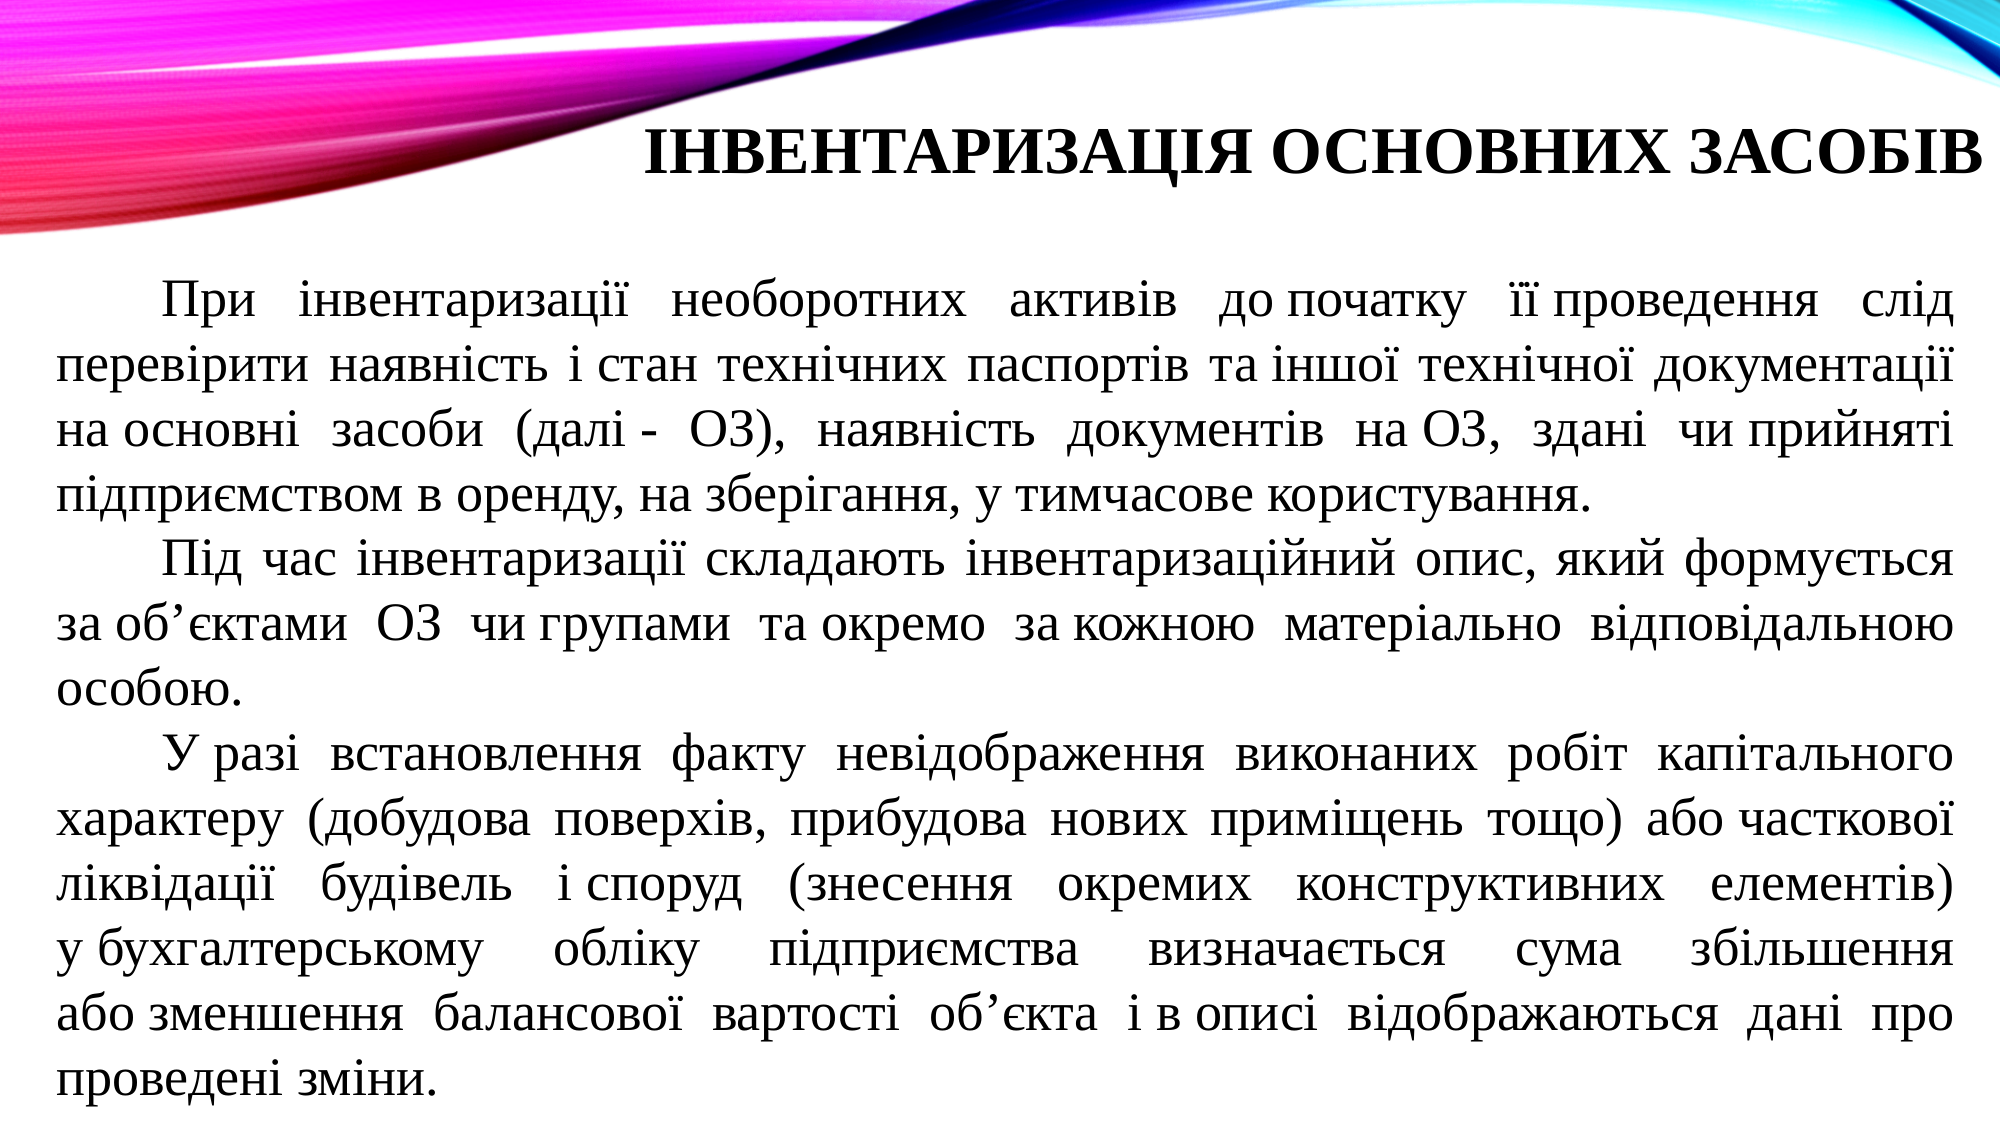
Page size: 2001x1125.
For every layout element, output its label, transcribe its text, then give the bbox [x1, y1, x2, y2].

picture [0, 0, 2000, 237]
list При інвентаризації необоротних активів до початку її проведення слід перевірити наявність і стан технічних паспортів та іншої технічної документації на основні засоби (далі - ОЗ), наявність документів на ОЗ, здані чи прийняті підприємством в оренду, на зберігання, у тимчасове користування. Під час інвентаризації складають інвентаризаційний опис, який формується за об’єктами ОЗ чи групами та окремо за кожною матеріально відповідальною особою. У разі встановлення факту невідображення виконаних робіт капітального характеру (добудова поверхів, прибудова нових приміщень тощо) або часткової ліквідації будівель і споруд (знесення окремих конструктивних елементів) у бухгалтерському обліку підприємства визначається сума збільшення або зменшення балансової вартості об’єкта і в описі відображаються дані про проведені зміни. [41, 254, 1971, 1125]
title Інвентаризація основних засобів [610, 129, 2000, 255]
picture [1910, 0, 2000, 45]
picture [1890, 0, 2000, 75]
